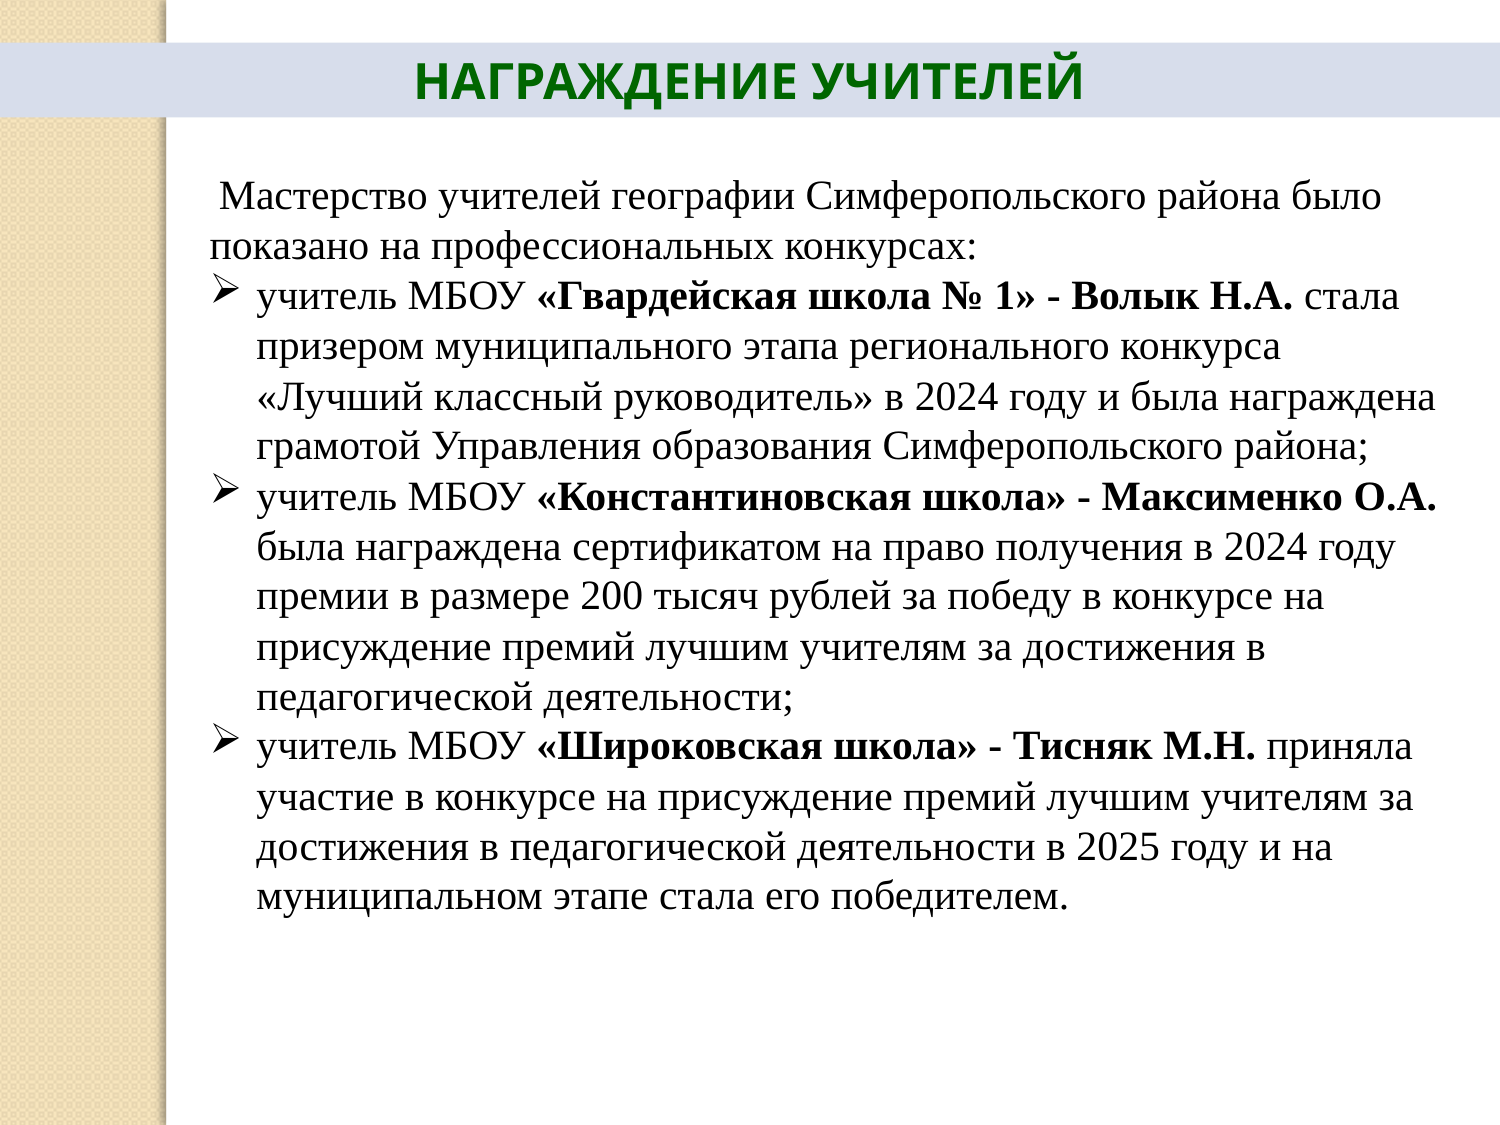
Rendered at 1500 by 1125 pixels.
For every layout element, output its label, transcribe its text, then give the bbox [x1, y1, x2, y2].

text_box Мастерство учителей географии Симферопольского района было показано на профессиональных конкурсах: учитель МБОУ «Гвардейская школа № 1» - Волык Н.А. стала призером муниципального этапа регионального конкурса «Лучший классный руководитель» в 2024 году и была награждена грамотой Управления образования Симферопольского района; учитель МБОУ «Константиновская школа» - Максименко О.А. была награждена сертификатом на право получения в 2024 году премии в размере 200 тысяч рублей за победу в конкурсе на присуждение премий лучшим учителям за достижения в педагогической деятельности; учитель МБОУ «Широковская школа» - Тисняк М.Н. приняла участие в конкурсе на присуждение премий лучшим учителям за достижения в педагогической деятельности в 2025 году и на муниципальном этапе стала его победителем. [194, 160, 1466, 1019]
text_box НАГРАЖДЕНИЕ УЧИТЕЛЕЙ [0, 42, 1500, 118]
